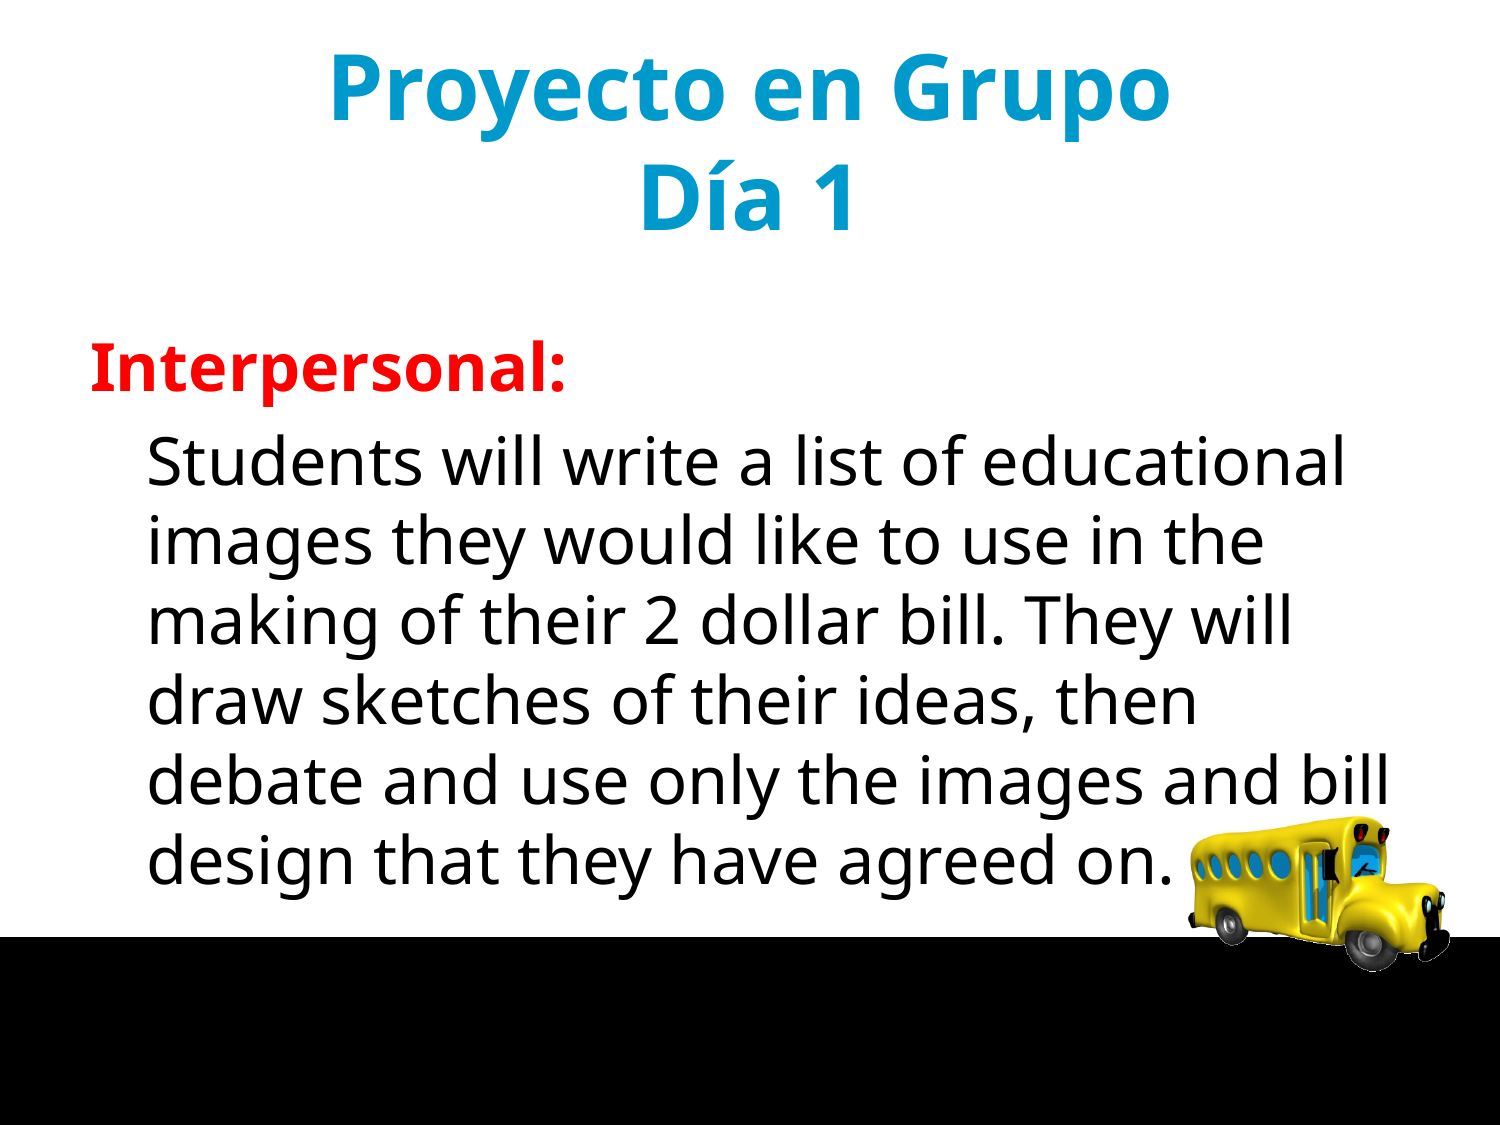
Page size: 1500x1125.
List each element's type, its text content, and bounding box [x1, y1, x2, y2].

title Proyecto en Grupo Día 1 [75, 45, 1425, 233]
list Interpersonal: Students will write a list of educational images they would like to use in the making of their 2 dollar bill. They will draw sketches of their ideas, then debate and use only the images and bill design that they have agreed on. [75, 37, 1438, 988]
picture [1175, 800, 1463, 1005]
